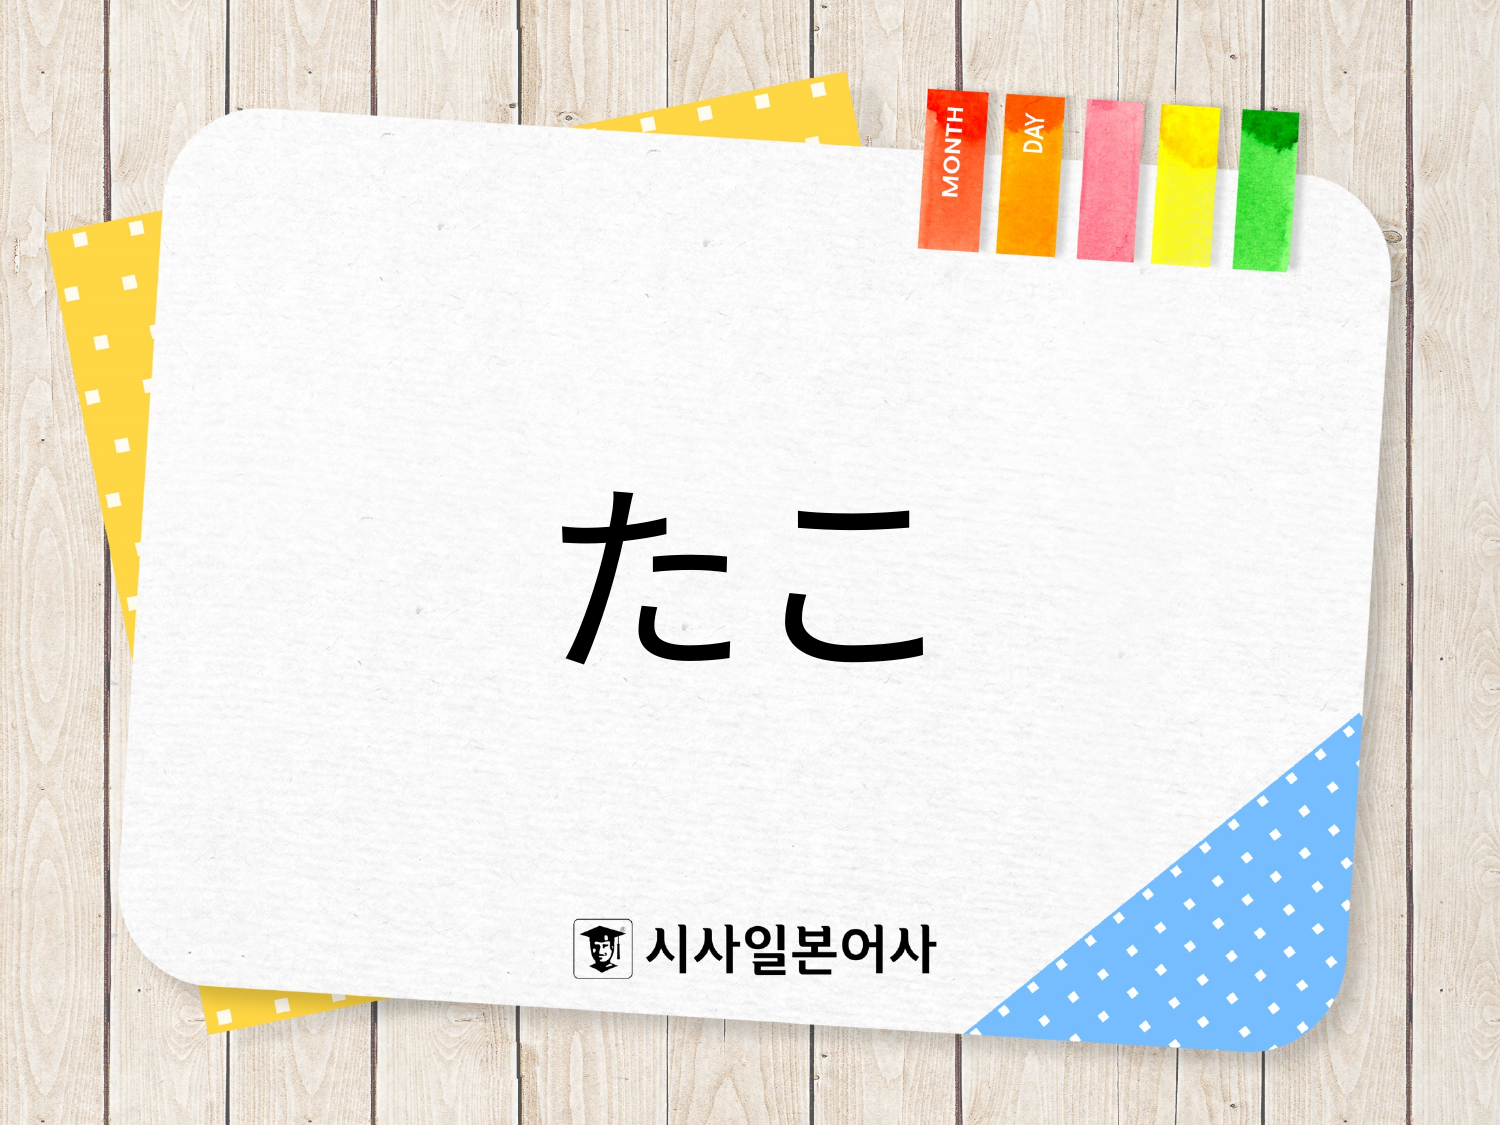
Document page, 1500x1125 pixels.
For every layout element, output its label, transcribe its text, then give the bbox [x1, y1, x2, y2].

picture [0, 0, 1500, 1125]
title たこ [75, 338, 1425, 811]
